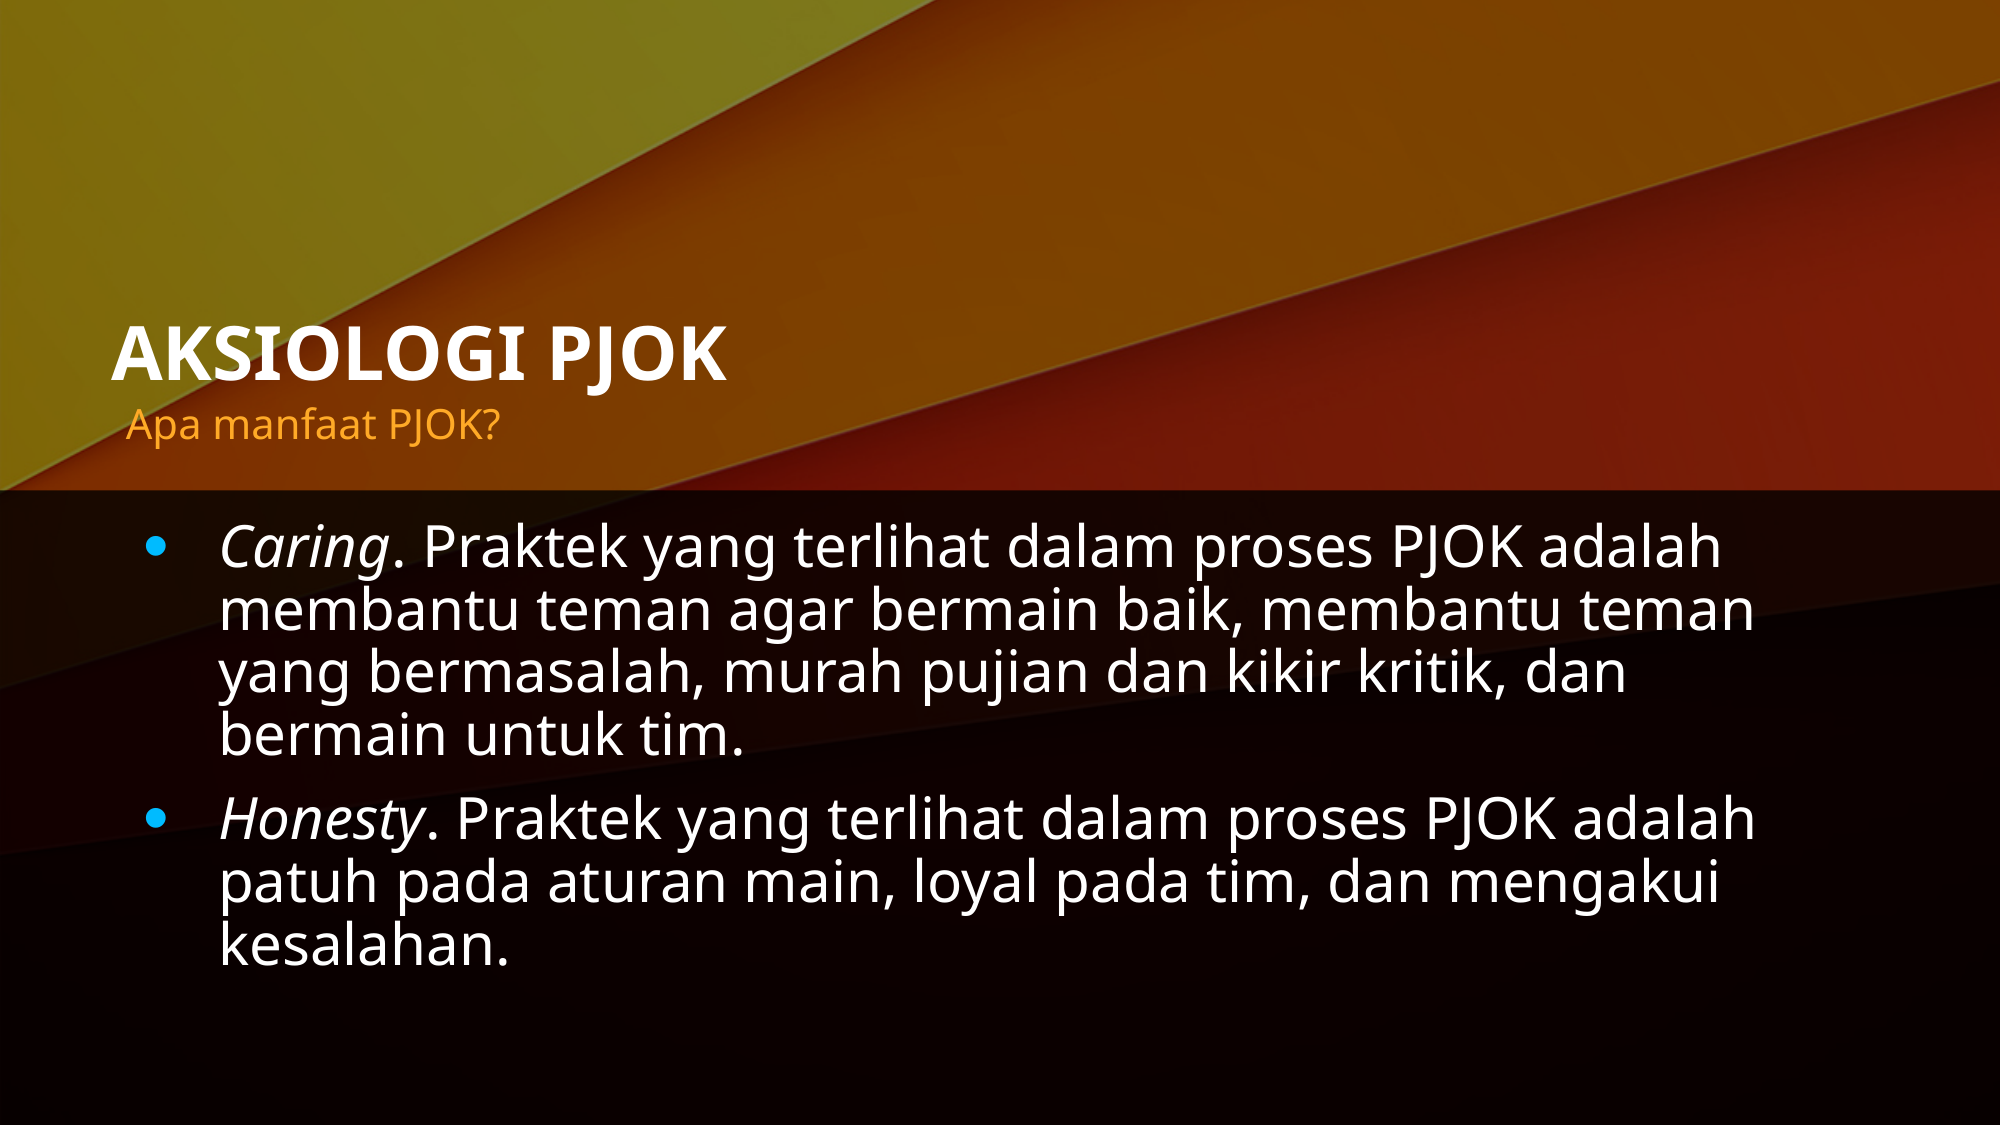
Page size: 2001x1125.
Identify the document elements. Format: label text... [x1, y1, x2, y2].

picture [0, 0, 2000, 490]
title AKSIOLOGI PJOK [111, 305, 1273, 397]
text_box Caring. Praktek yang terlihat dalam proses PJOK adalah membantu teman agar bermain baik, membantu teman yang bermasalah, murah pujian dan kikir kritik, dan bermain untuk tim. Honesty. Praktek yang terlihat dalam proses PJOK adalah patuh pada aturan main, loyal pada tim, dan mengakui kesalahan. [137, 517, 1781, 1042]
text_box Apa manfaat PJOK? [111, 396, 886, 450]
